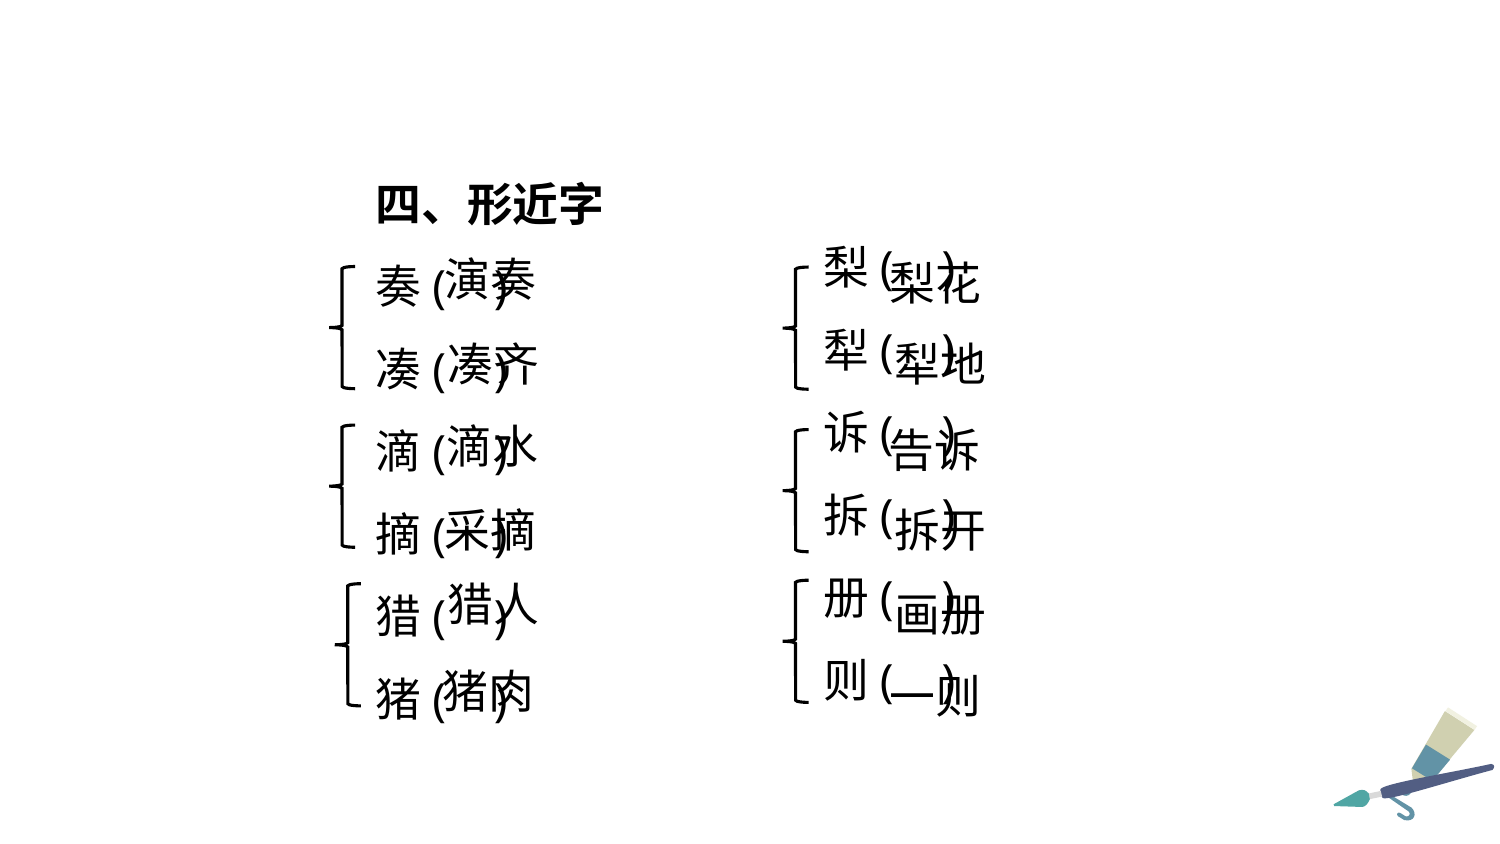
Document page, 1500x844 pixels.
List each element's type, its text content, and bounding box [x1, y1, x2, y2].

text_box 画册 [879, 578, 1001, 649]
text_box 猪肉 [427, 655, 550, 726]
text_box [782, 266, 809, 390]
text_box 采摘 [429, 493, 552, 564]
text_box [334, 583, 361, 707]
text_box 猎人 [432, 568, 554, 638]
text_box [329, 265, 356, 390]
text_box [329, 424, 356, 548]
text_box 四、形近字 奏( ) 凑( ) 滴( ) 摘( ) 猎( ) 猪( ) [360, 140, 659, 733]
text_box [782, 579, 809, 703]
text_box 一则 [874, 660, 996, 731]
text_box 梨花 [874, 247, 996, 318]
text_box 梨( ) 犁( ) 诉( ) 拆( ) 册( ) 则( ) [808, 149, 1107, 714]
text_box 凑齐 [433, 328, 555, 399]
text_box 犁地 [879, 328, 1001, 399]
text_box [782, 429, 809, 553]
text_box 告诉 [873, 413, 995, 484]
text_box 拆开 [879, 494, 1001, 565]
text_box 演奏 [429, 243, 552, 313]
text_box 滴水 [431, 410, 553, 481]
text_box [1358, 708, 1481, 844]
